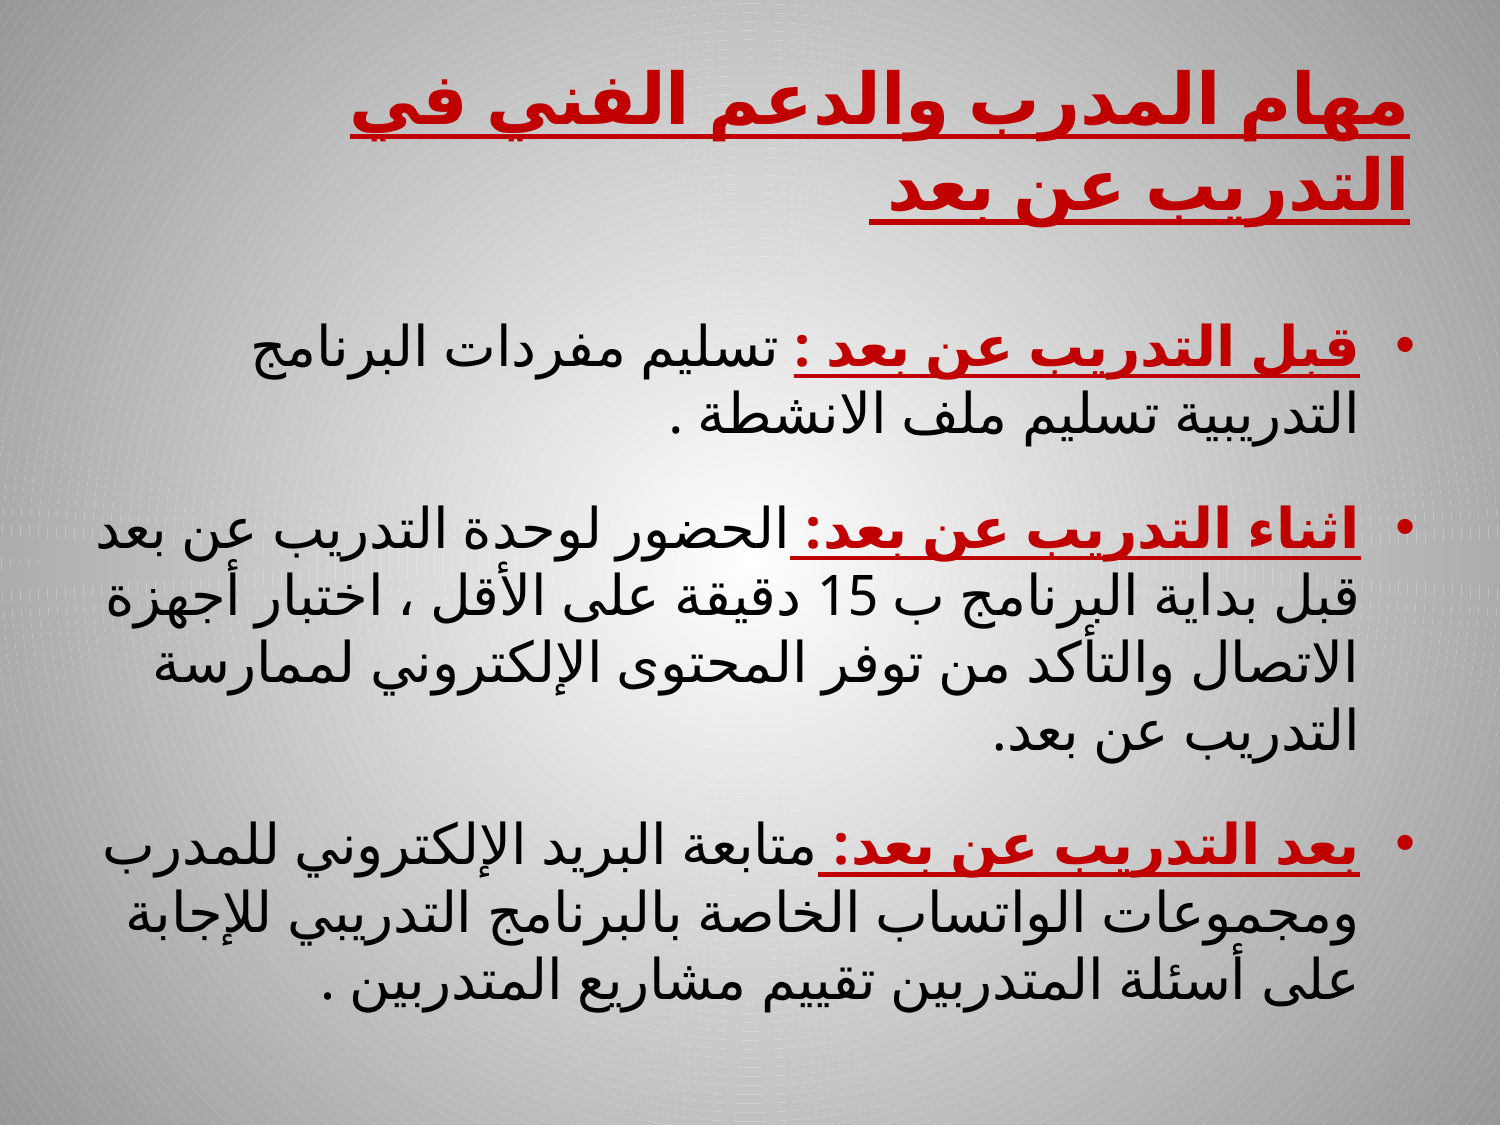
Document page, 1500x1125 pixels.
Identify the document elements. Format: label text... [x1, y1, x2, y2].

list قبل التدريب عن بعد : تسليم مفردات البرنامج التدريبية تسليم ملف الانشطة . اثناء التدريب عن بعد: الحضور لوحدة التدريب عن بعد قبل بداية البرنامج ب 15 دقيقة على الأقل ، اختبار أجهزة الاتصال والتأكد من توفر المحتوى الإلكتروني لممارسة التدريب عن بعد. بعد التدريب عن بعد: متابعة البريد الإلكتروني للمدرب ومجموعات الواتساب الخاصة بالبرنامج التدريبي للإجابة على أسئلة المتدربين تقييم مشاريع المتدربين . [76, 302, 1427, 1046]
title مهام المدرب والدعم الفني في التدريب عن بعد [75, 45, 1425, 233]
